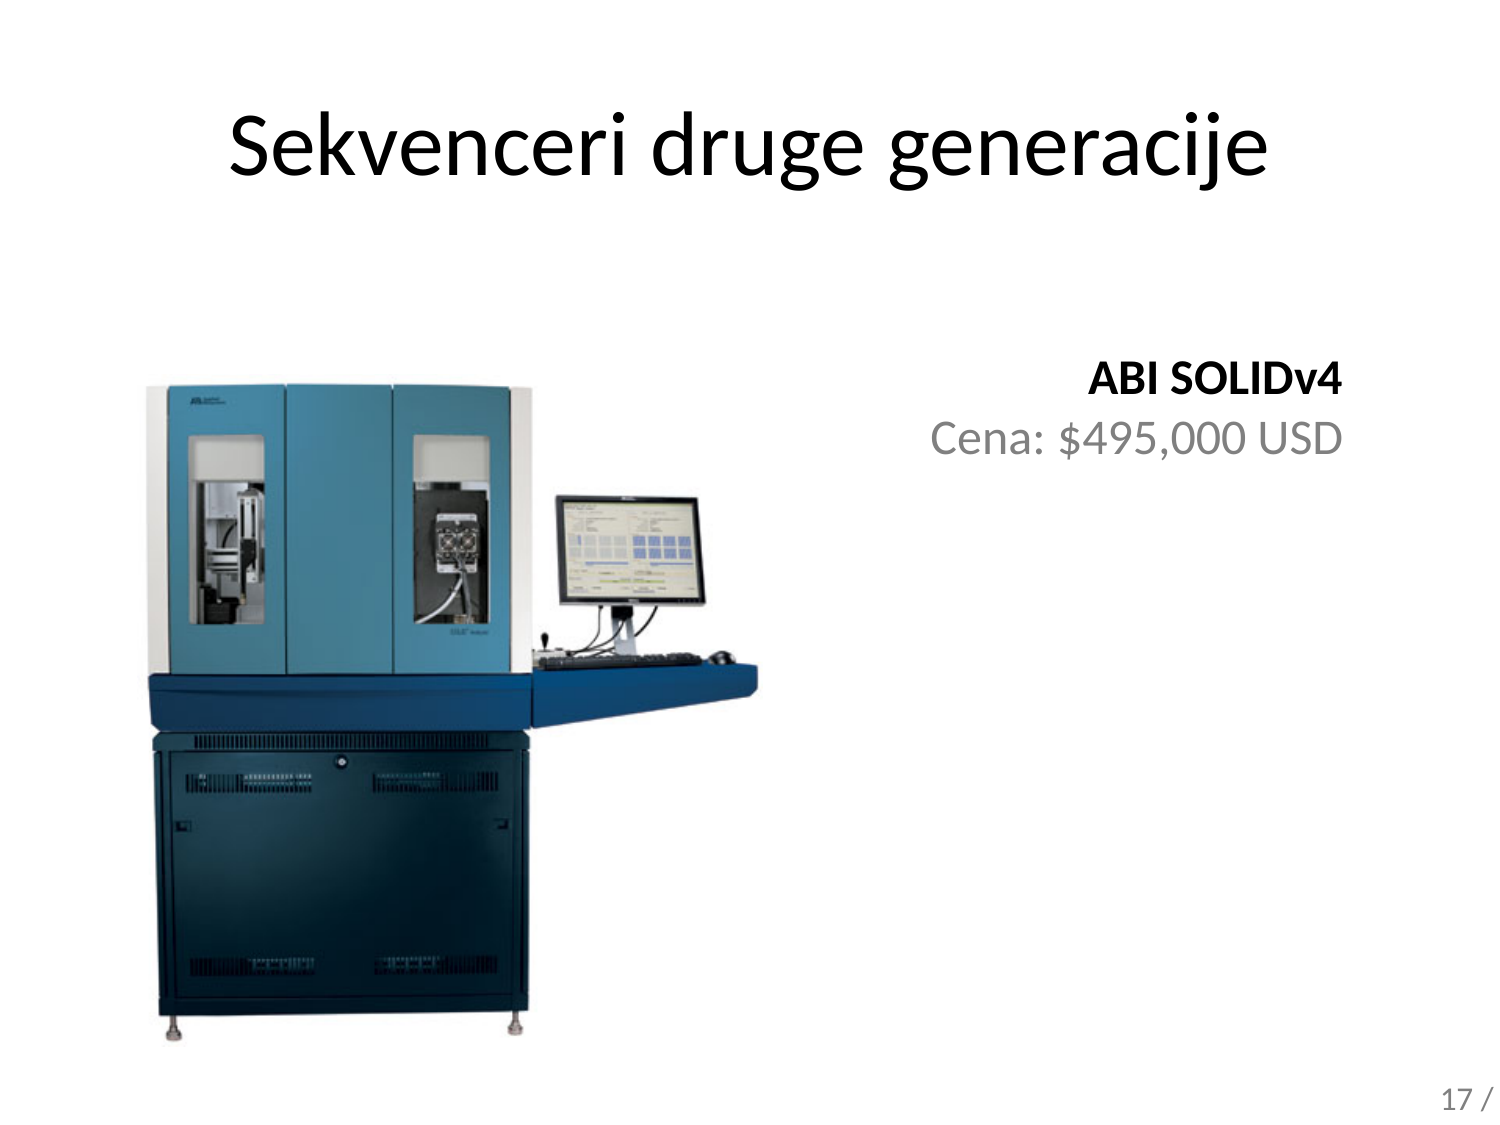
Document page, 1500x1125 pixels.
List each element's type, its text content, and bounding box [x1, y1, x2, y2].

text_box ABI SOLIDv4 Cena: $495,000 USD [915, 337, 1359, 473]
picture [137, 374, 763, 1048]
title Sekvenceri druge generacije [75, 45, 1425, 233]
